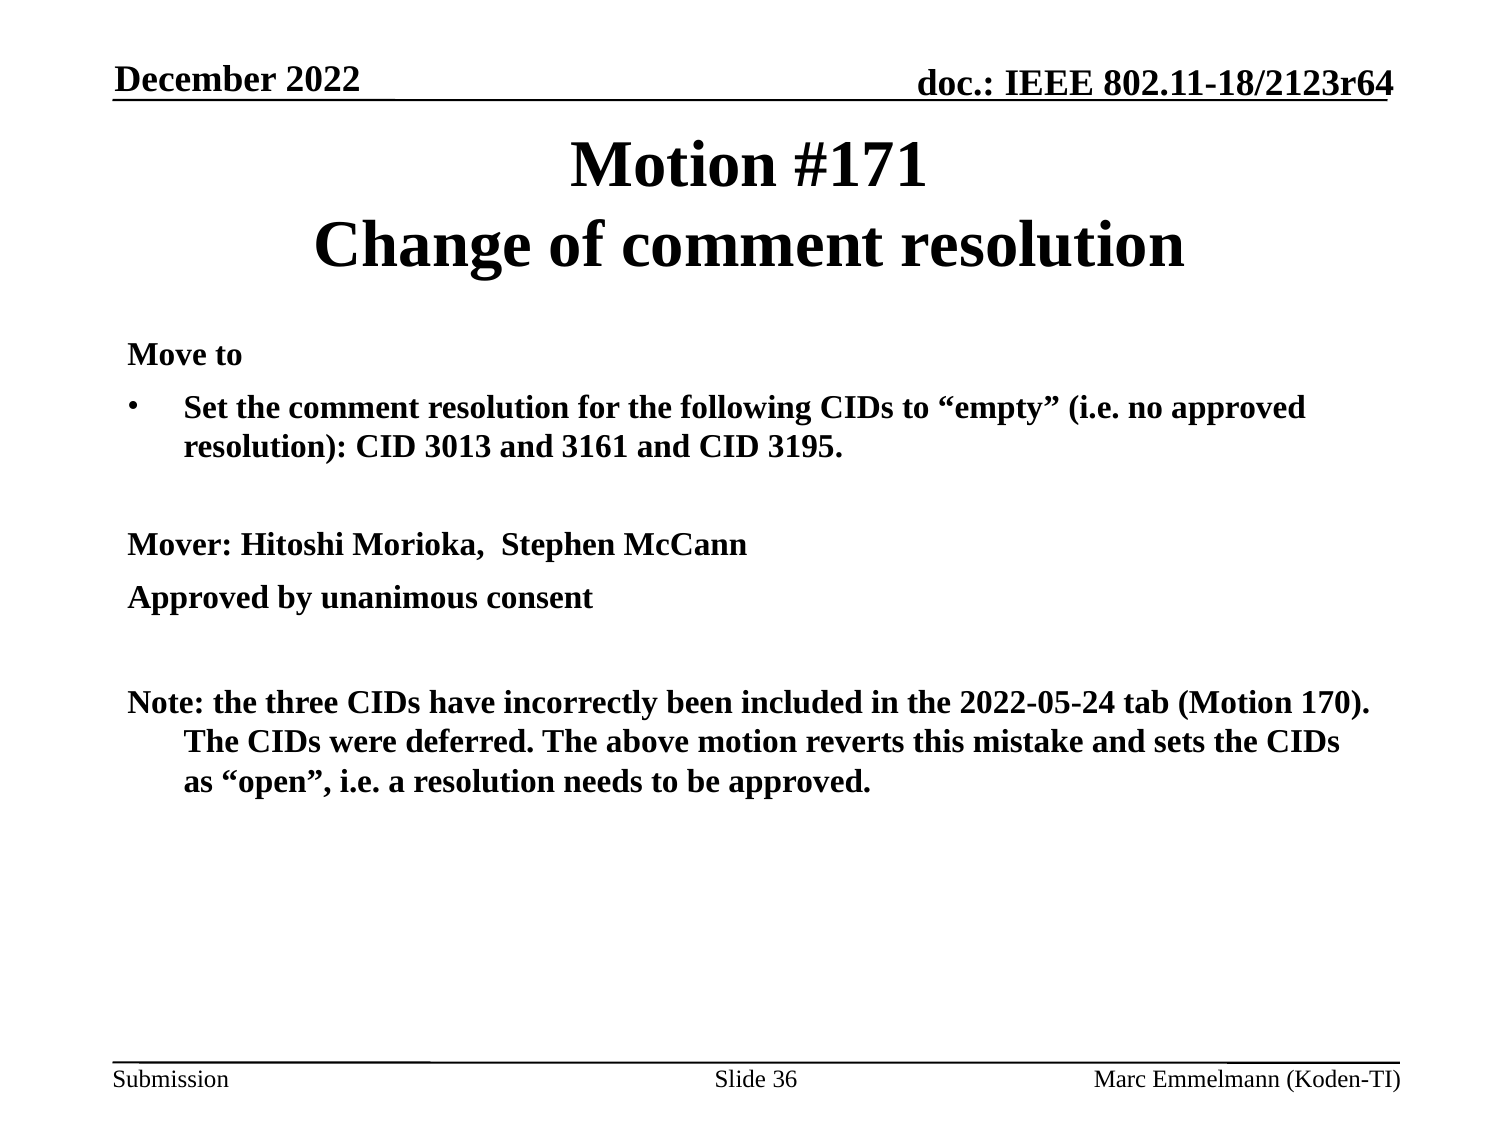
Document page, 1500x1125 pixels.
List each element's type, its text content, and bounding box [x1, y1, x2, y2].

slide_number Slide 36 [712, 1061, 800, 1123]
text_box Move to Set the comment resolution for the following CIDs to “empty” (i.e. no approved resolution): CID 3013 and 3161 and CID 3195. Mover: Hitoshi Morioka, Stephen McCann Approved by unanimous consent Note: the three CIDs have incorrectly been included in the 2022-05-24 tab (Motion 170). The CIDs were deferred. The above motion reverts this mistake and sets the CIDs as “open”, i.e. a resolution needs to be approved. [112, 324, 1388, 1000]
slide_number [114, 54, 423, 100]
title Motion #171 Change of comment resolution [112, 112, 1388, 288]
footer Marc Emmelmann (Koden-TI) [878, 1061, 1402, 1093]
